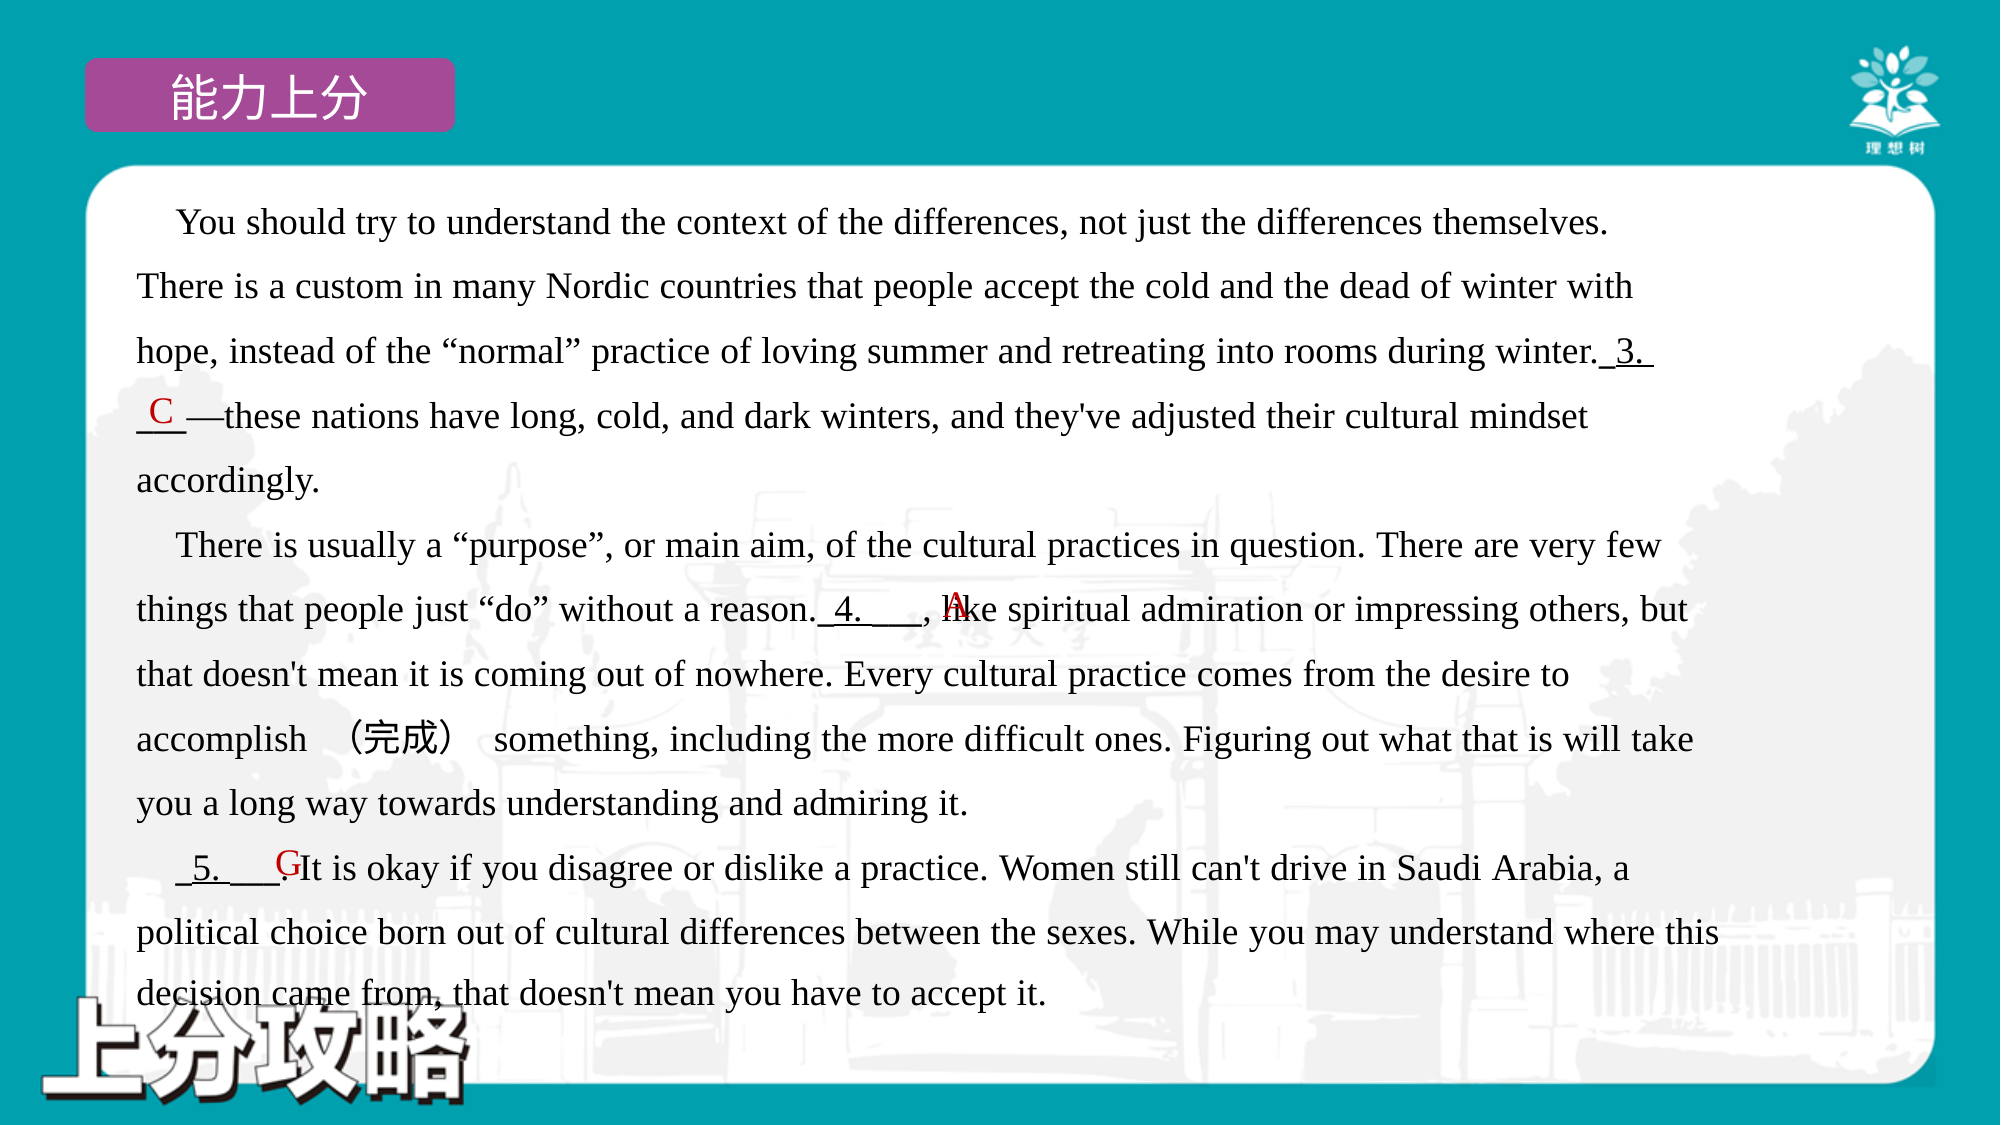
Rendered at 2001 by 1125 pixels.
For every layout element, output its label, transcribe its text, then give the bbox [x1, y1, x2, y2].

picture [0, 0, 2000, 1125]
text_box C [135, 366, 188, 425]
text_box G [261, 818, 316, 877]
text_box A [928, 559, 984, 619]
text_box You should try to understand the context of the differences, not just the differences themselves. There is a custom in many Nordic countries that people accept the cold and the dead of winter with hope, instead of the “normal” practice of loving summer and retreating into rooms during winter._3. ___—these nations have long, cold, and dark winters, and they've adjusted their cultural mindset accordingly. There is usually a “purpose”, or main aim, of the cultural practices in question. There are very few things that people just “do” without a reason._4. ___, like spiritual admiration or impressing others, but that doesn't mean it is coming out of nowhere. Every cultural practice comes from the desire to accomplish （完成） something, including the more difficult ones. Figuring out what that is will take you a long way towards understanding and admiring it. _5. ___. It is okay if you disagree or dislike a practice. Women still can't drive in Saudi Arabia, a political choice born out of cultural differences between the sexes. While you may understand where this decision came from, that doesn't mean you have to accept it.#2.5 [136, 177, 1865, 1006]
